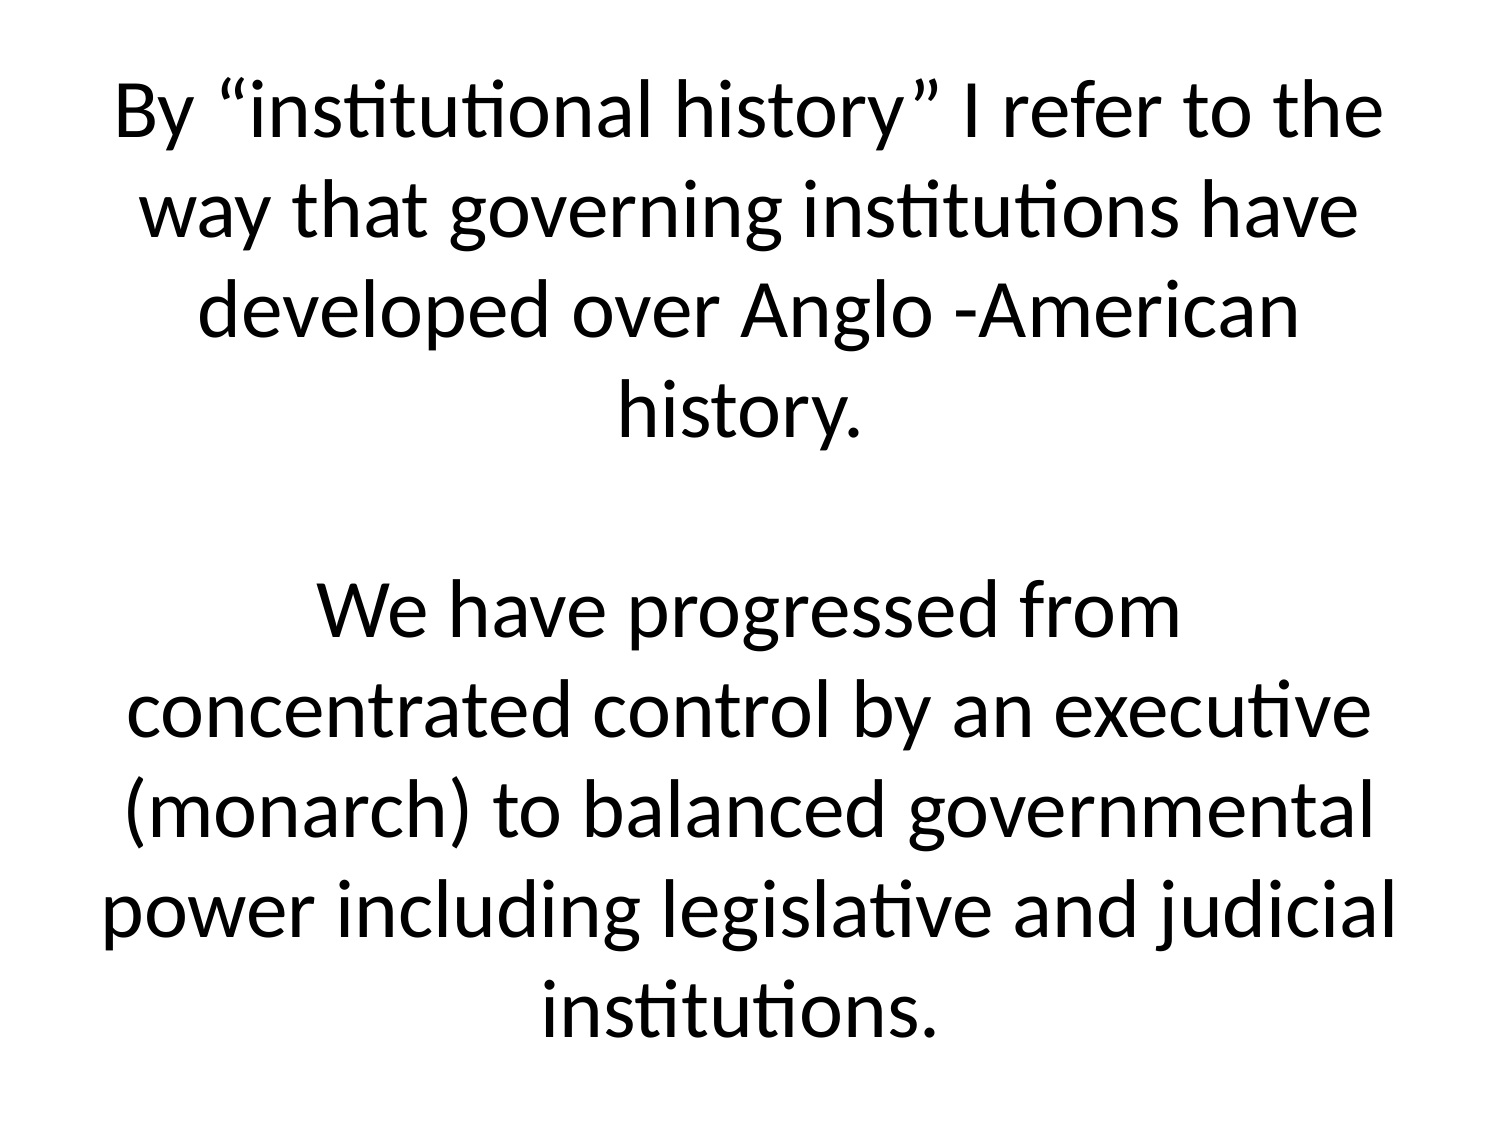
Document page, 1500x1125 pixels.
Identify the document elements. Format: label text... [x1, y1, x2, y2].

title By “institutional history” I refer to the way that governing institutions have developed over Anglo -American history. We have progressed from concentrated control by an executive (monarch) to balanced governmental power including legislative and judicial institutions. [74, 44, 1426, 1063]
